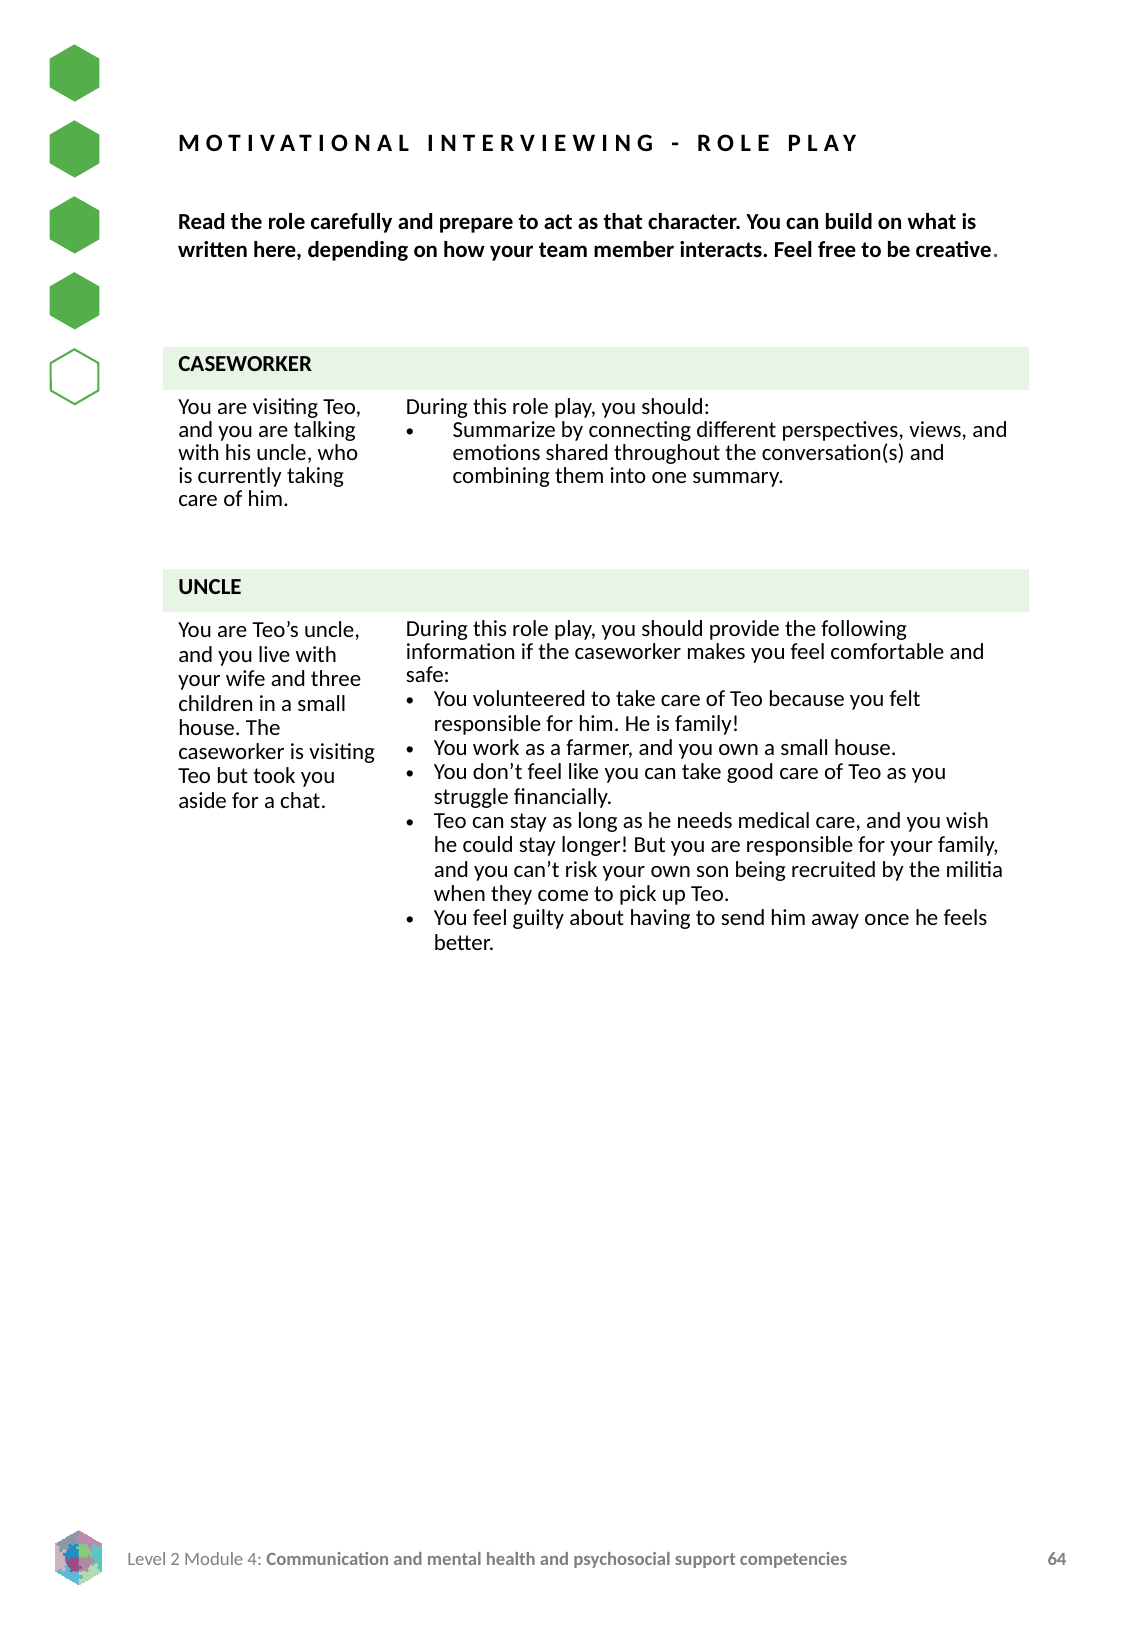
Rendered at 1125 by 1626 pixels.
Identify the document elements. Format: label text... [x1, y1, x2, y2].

table_cell UNCLE [163, 569, 1029, 612]
table_cell During this role play, you should provide the following information if the caseworker makes you feel comfortable and safe: You volunteered to take care of Teo because you felt responsible for him. He is family! You work as a farmer, and you own a small house. You don’t feel like you can take good care of Teo as you struggle financially. Teo can stay as long as he needs medical care, and you wish he could stay longer! But you are responsible for your family, and you can’t risk your own son being recruited by the militia when they come to pick up Teo. You feel guilty about having to send him away once he feels better. [391, 612, 1029, 1029]
table_cell During this role play, you should: Summarize by connecting different perspectives, views, and emotions shared throughout the conversation(s) and combining them into one summary. [391, 390, 1029, 569]
table_cell You are Teo’s uncle, and you live with your wife and three children in a small house. The caseworker is visiting Teo but took you aside for a chat. [163, 612, 391, 1029]
text_box [49, 120, 100, 178]
table_header CASEWORKER [163, 347, 1029, 390]
text_box [49, 348, 100, 406]
text_box MOTIVATIONAL INTERVIEWING - ROLE PLAY [163, 119, 1027, 164]
table_cell You are visiting Teo, and you are talking with his uncle, who is currently taking care of him. [163, 390, 391, 569]
text_box [49, 196, 100, 254]
text_box Read the role carefully and prepare to act as that character. You can build on what is written here, depending on how your team member interacts. Feel free to be creative. [163, 199, 1027, 269]
picture [55, 1530, 102, 1585]
text_box [49, 272, 100, 330]
text_box [49, 44, 100, 102]
